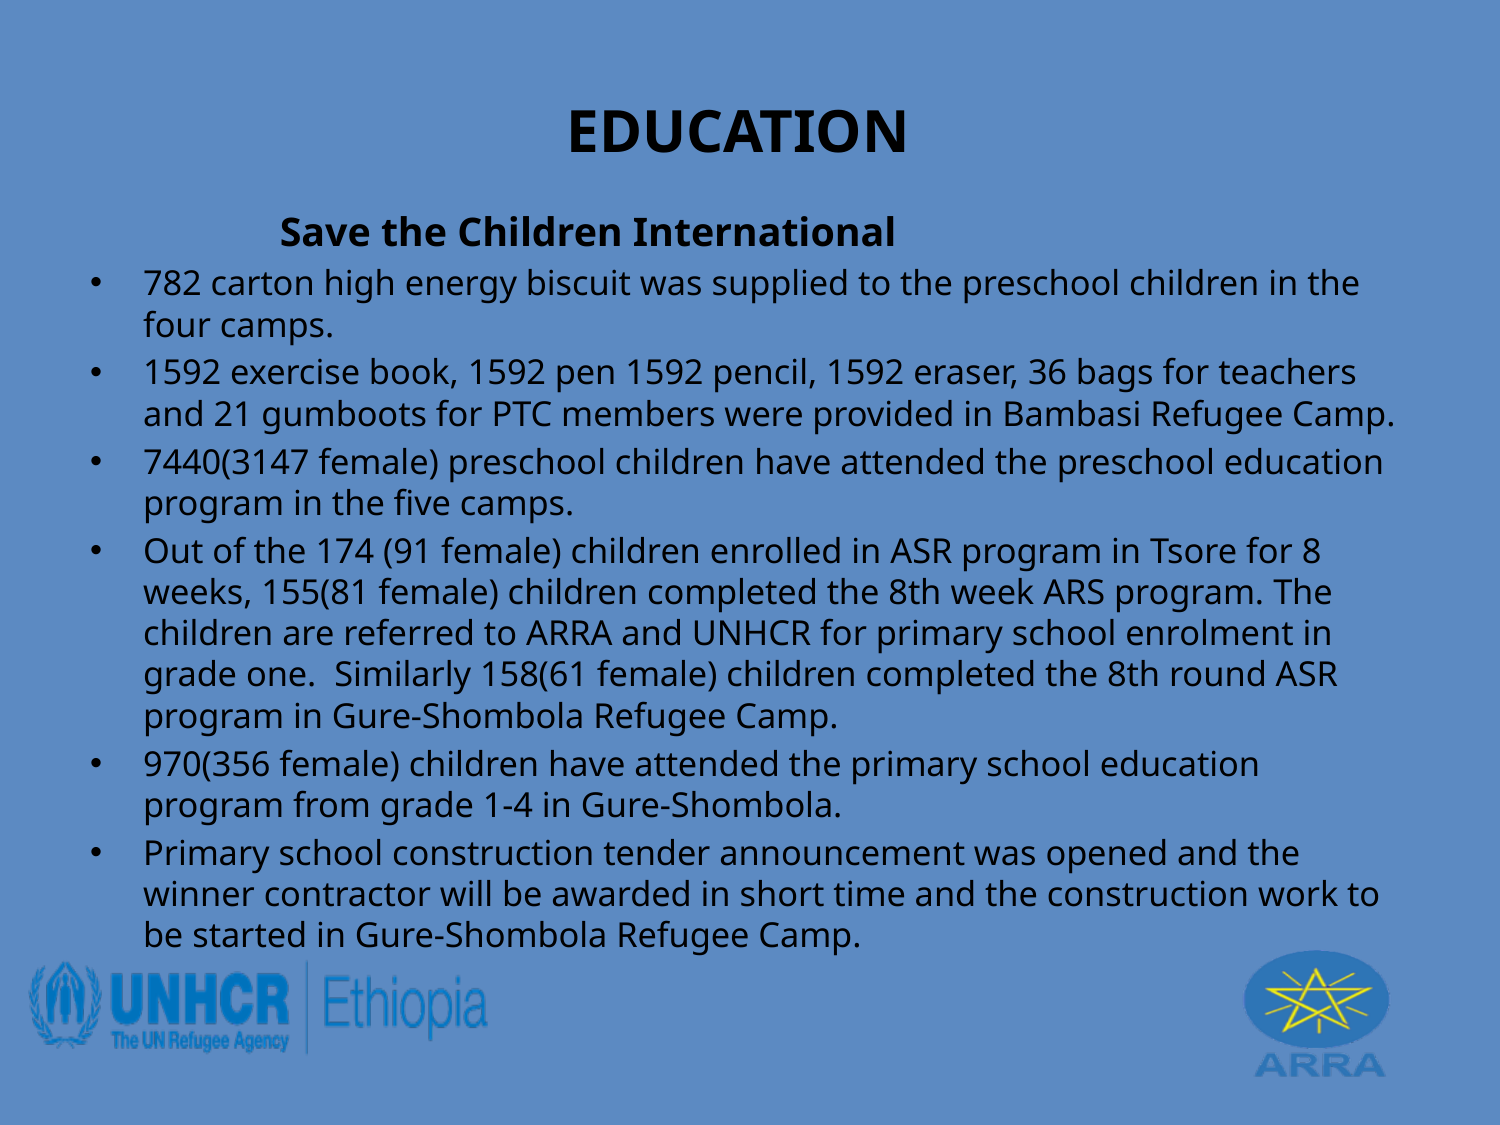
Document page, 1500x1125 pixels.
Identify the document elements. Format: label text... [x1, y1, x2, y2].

picture [1224, 949, 1413, 1104]
picture [0, 912, 488, 1104]
list Save the Children International 782 carton high energy biscuit was supplied to the preschool children in the four camps. 1592 exercise book, 1592 pen 1592 pencil, 1592 eraser, 36 bags for teachers and 21 gumboots for PTC members were provided in Bambasi Refugee Camp. 7440(3147 female) preschool children have attended the preschool education program in the five camps. Out of the 174 (91 female) children enrolled in ASR program in Tsore for 8 weeks, 155(81 female) children completed the 8th week ARS program. The children are referred to ARRA and UNHCR for primary school enrolment in grade one. Similarly 158(61 female) children completed the 8th round ASR program in Gure-Shombola Refugee Camp. 970(356 female) children have attended the primary school education program from grade 1-4 in Gure-Shombola. Primary school construction tender announcement was opened and the winner contractor will be awarded in short time and the construction work to be started in Gure-Shombola Refugee Camp. [75, 200, 1425, 1005]
title EDUCATION [75, 45, 1425, 188]
